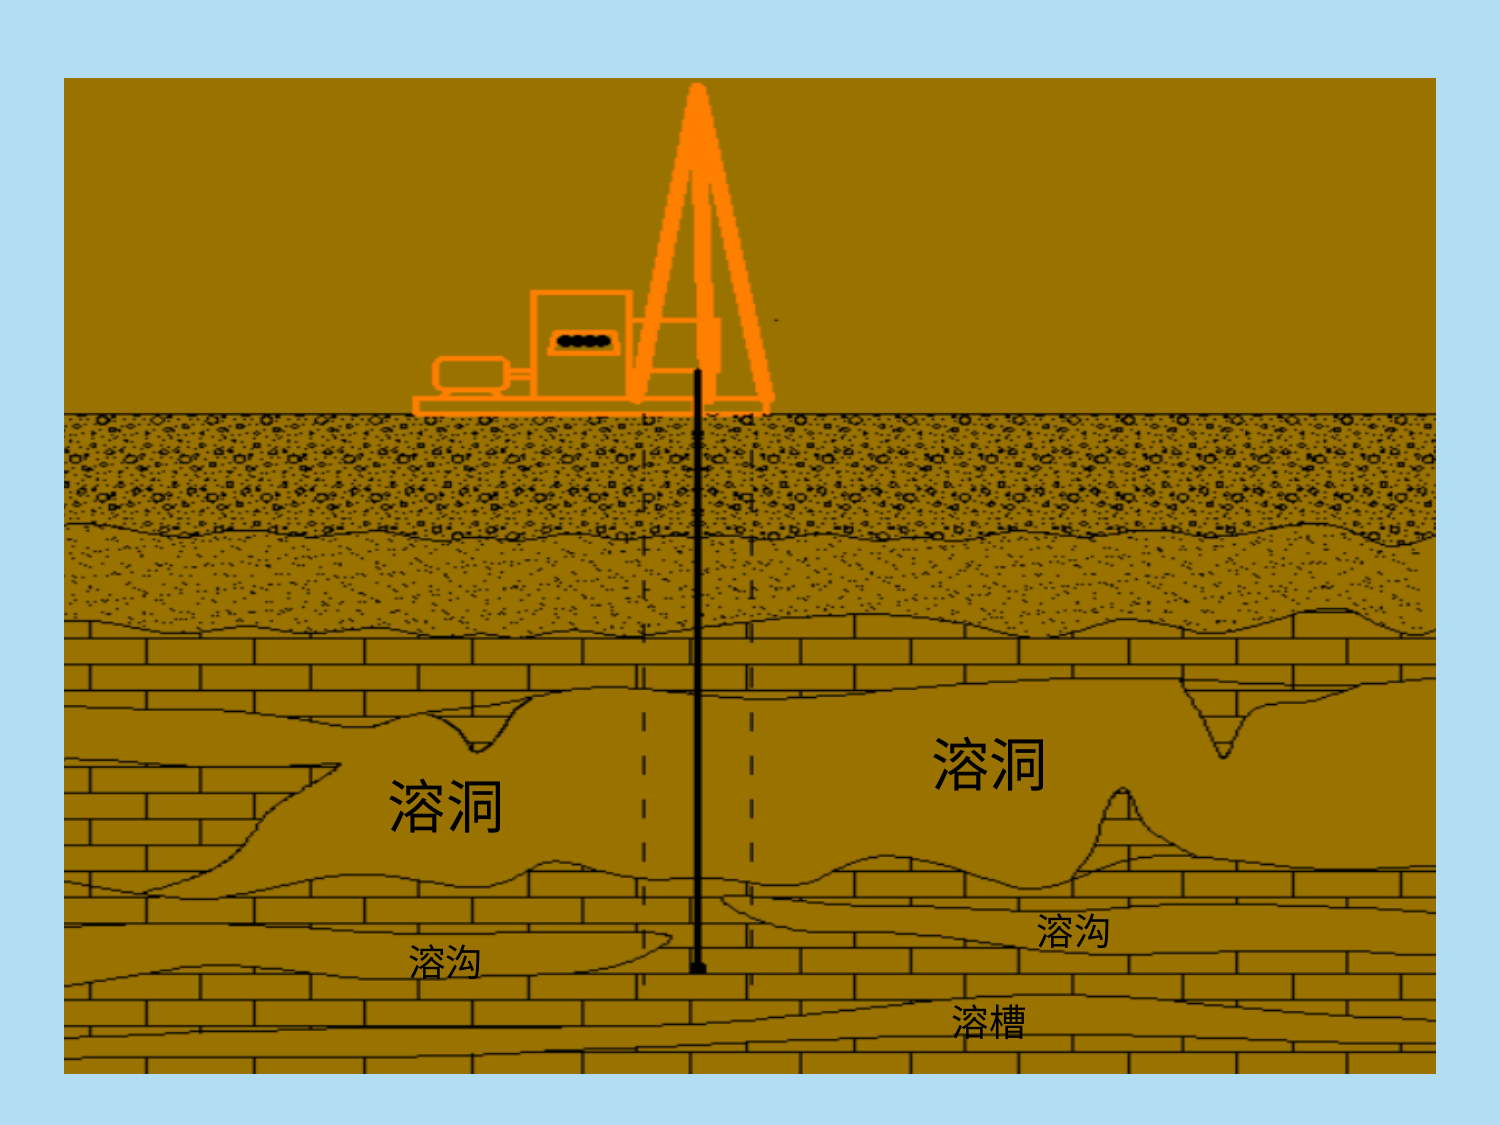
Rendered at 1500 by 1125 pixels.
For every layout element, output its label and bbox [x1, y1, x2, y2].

picture [64, 78, 1436, 1074]
